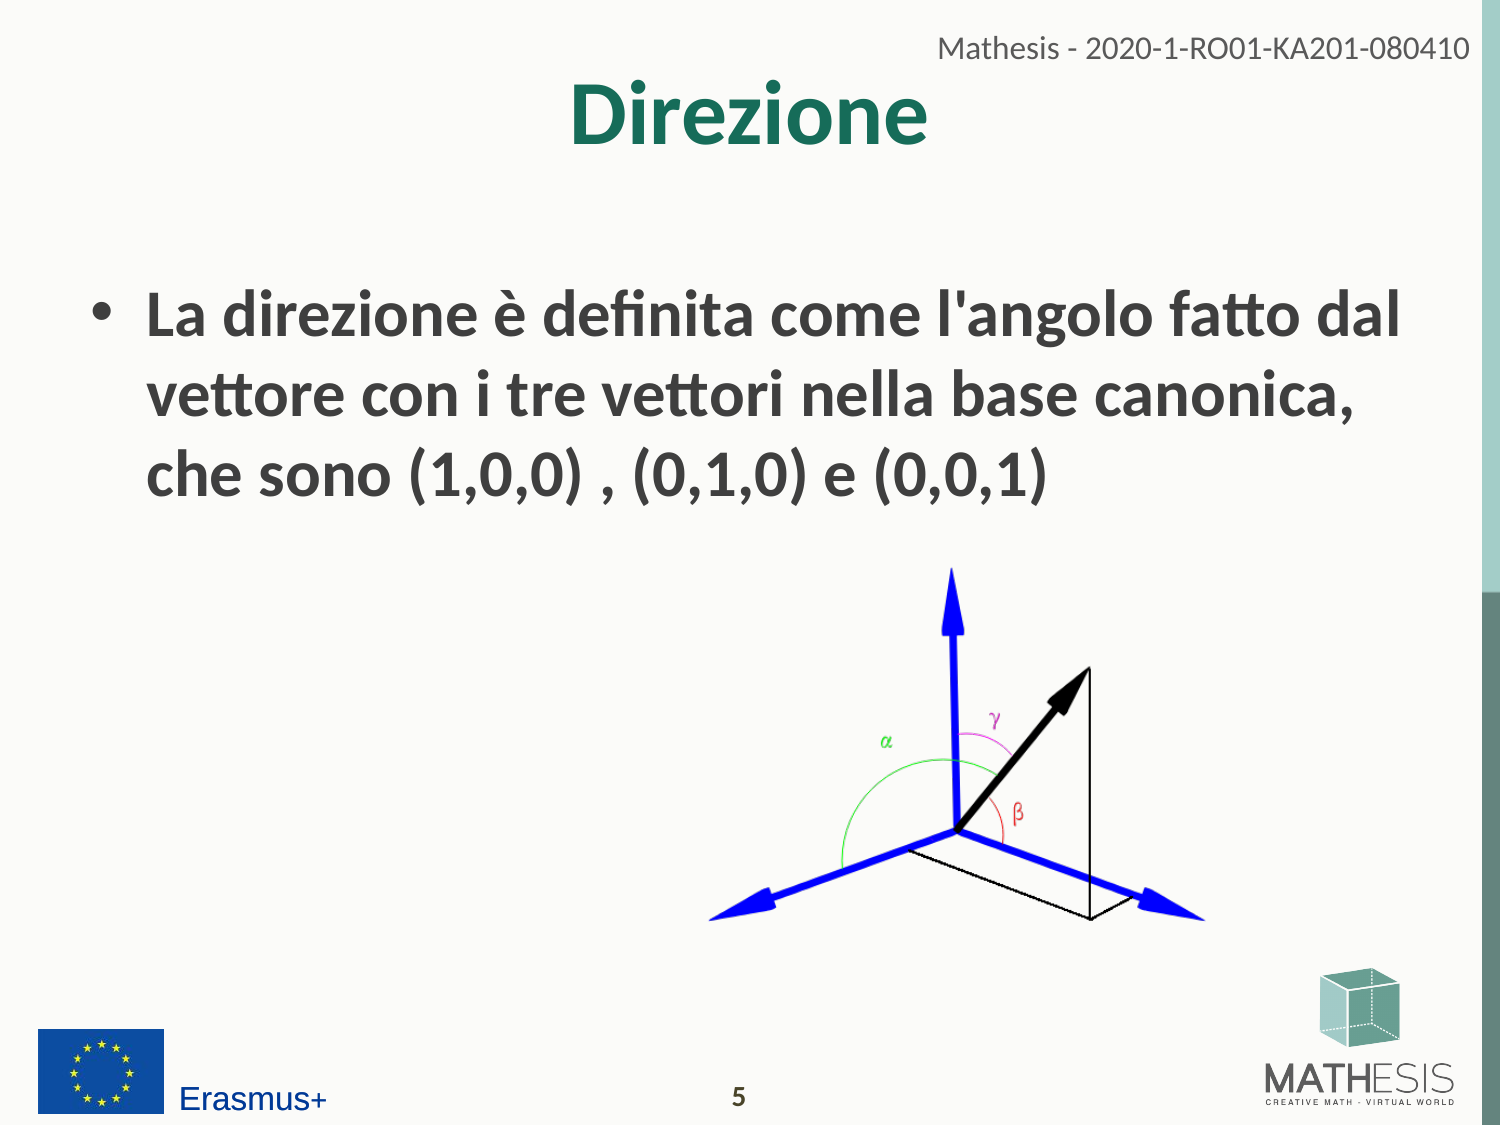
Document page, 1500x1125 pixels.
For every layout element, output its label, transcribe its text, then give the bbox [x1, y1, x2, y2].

title Direzione [75, 45, 1425, 233]
picture [38, 1029, 164, 1114]
picture [683, 514, 1224, 1055]
list La direzione è definita come l'angolo fatto dal vettore con i tre vettori nella base canonica, che sono (1,0,0) , (0,1,0) e (0,0,1) [75, 262, 1425, 1005]
